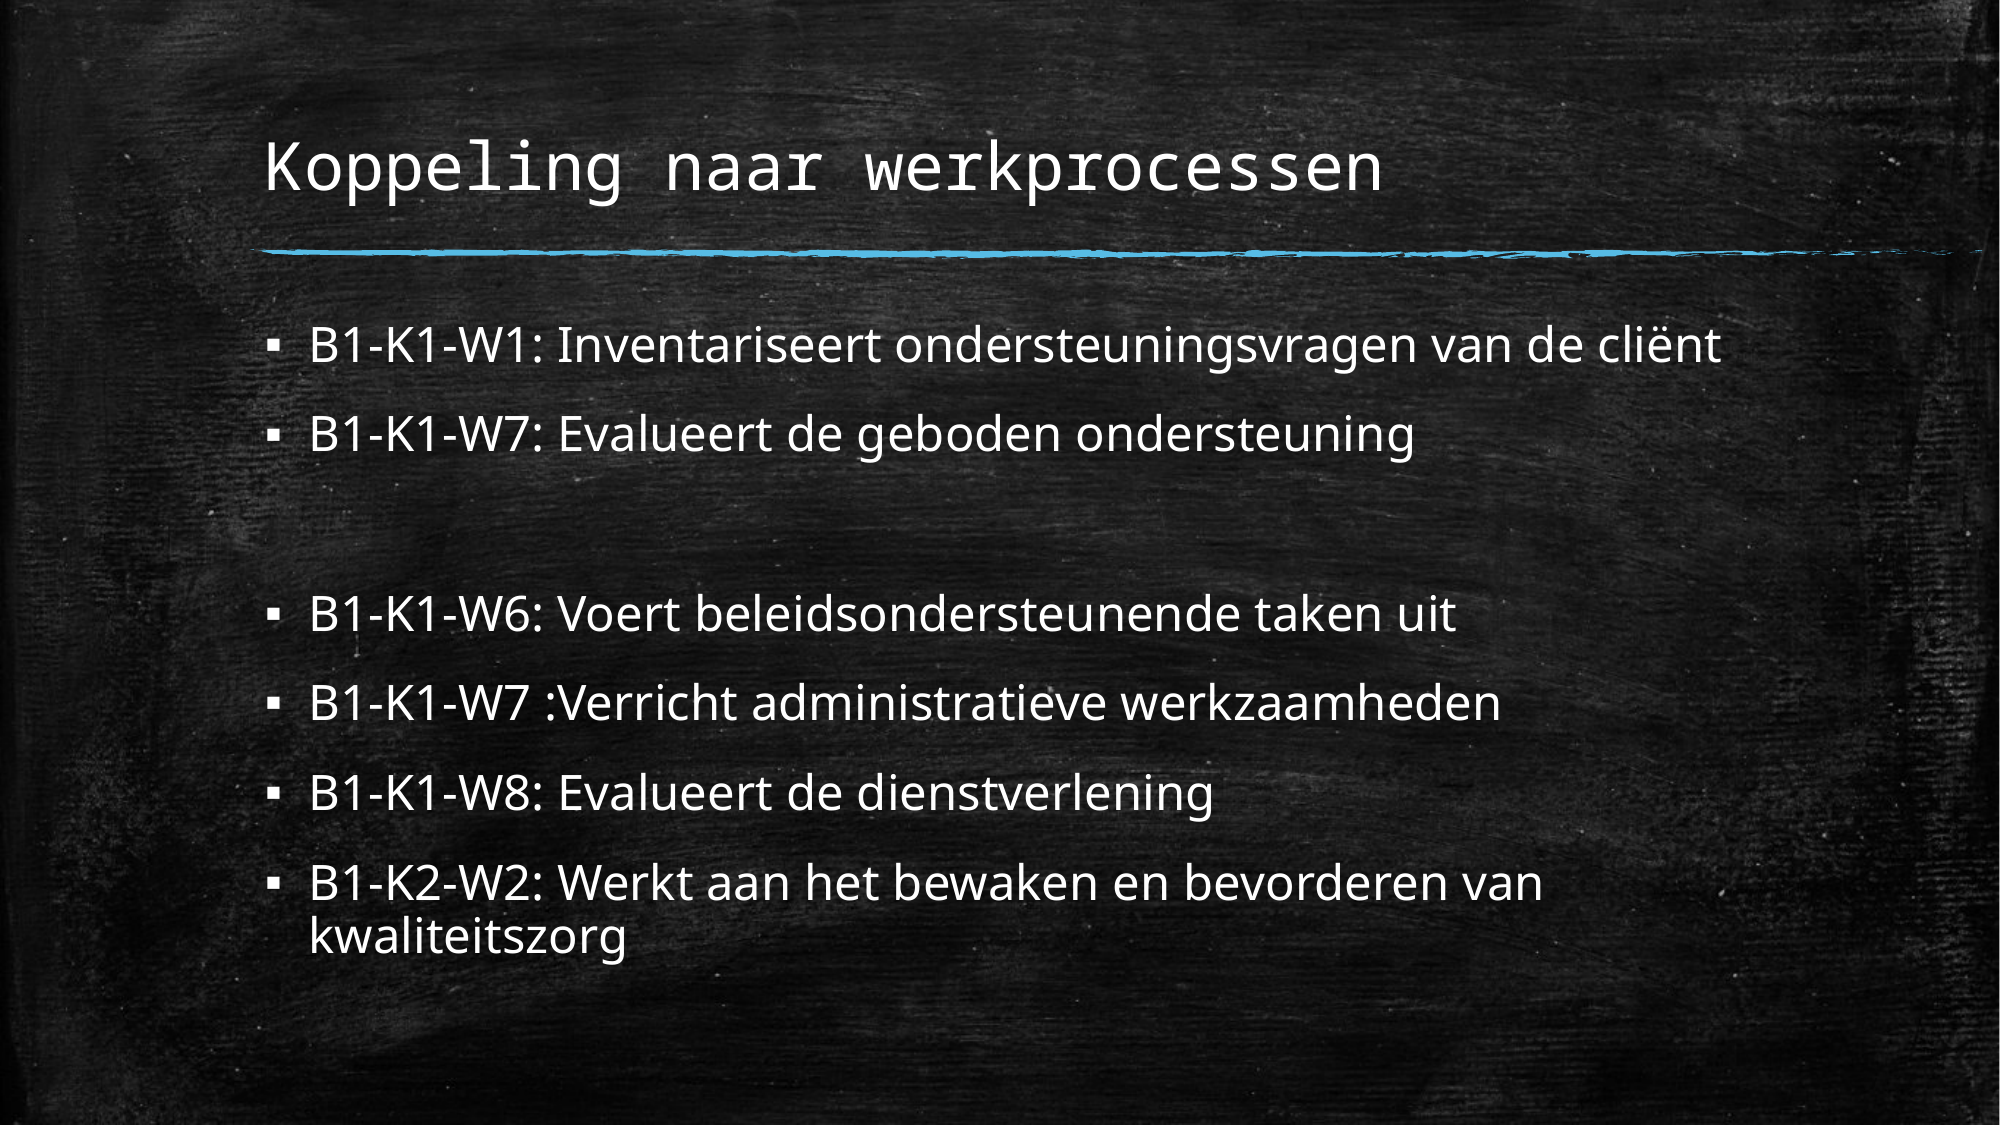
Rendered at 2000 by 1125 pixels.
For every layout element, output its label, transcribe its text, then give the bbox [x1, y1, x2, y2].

list B1-K1-W1: Inventariseert ondersteuningsvragen van de cliënt B1-K1-W7: Evalueert de geboden ondersteuning B1-K1-W6: Voert beleidsondersteunende taken uit B1-K1-W7 :Verricht administratieve werkzaamheden B1-K1-W8: Evalueert de dienstverlening B1-K2-W2: Werkt aan het bewaken en bevorderen van kwaliteitszorg [249, 312, 1750, 1013]
title Koppeling naar werkprocessen [249, 45, 1750, 213]
